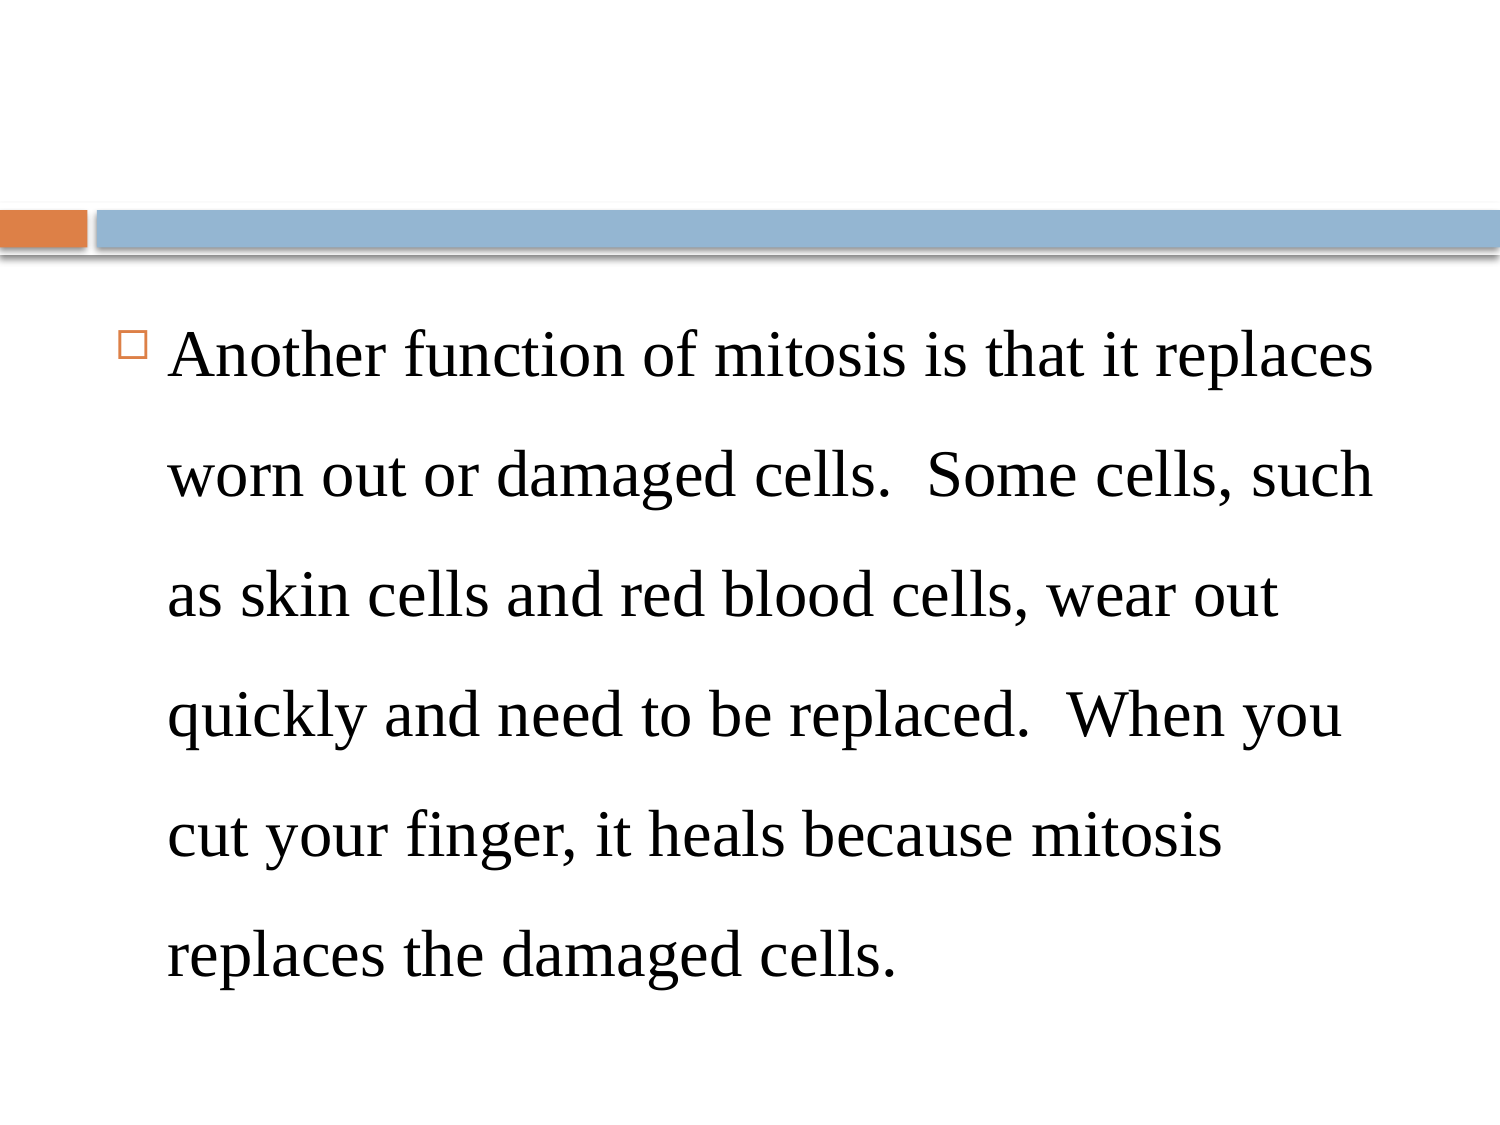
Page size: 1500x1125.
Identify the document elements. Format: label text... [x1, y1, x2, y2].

list Another function of mitosis is that it replaces worn out or damaged cells. Some cells, such as skin cells and red blood cells, wear out quickly and need to be replaced. When you cut your finger, it heals because mitosis replaces the damaged cells. [100, 262, 1438, 1000]
